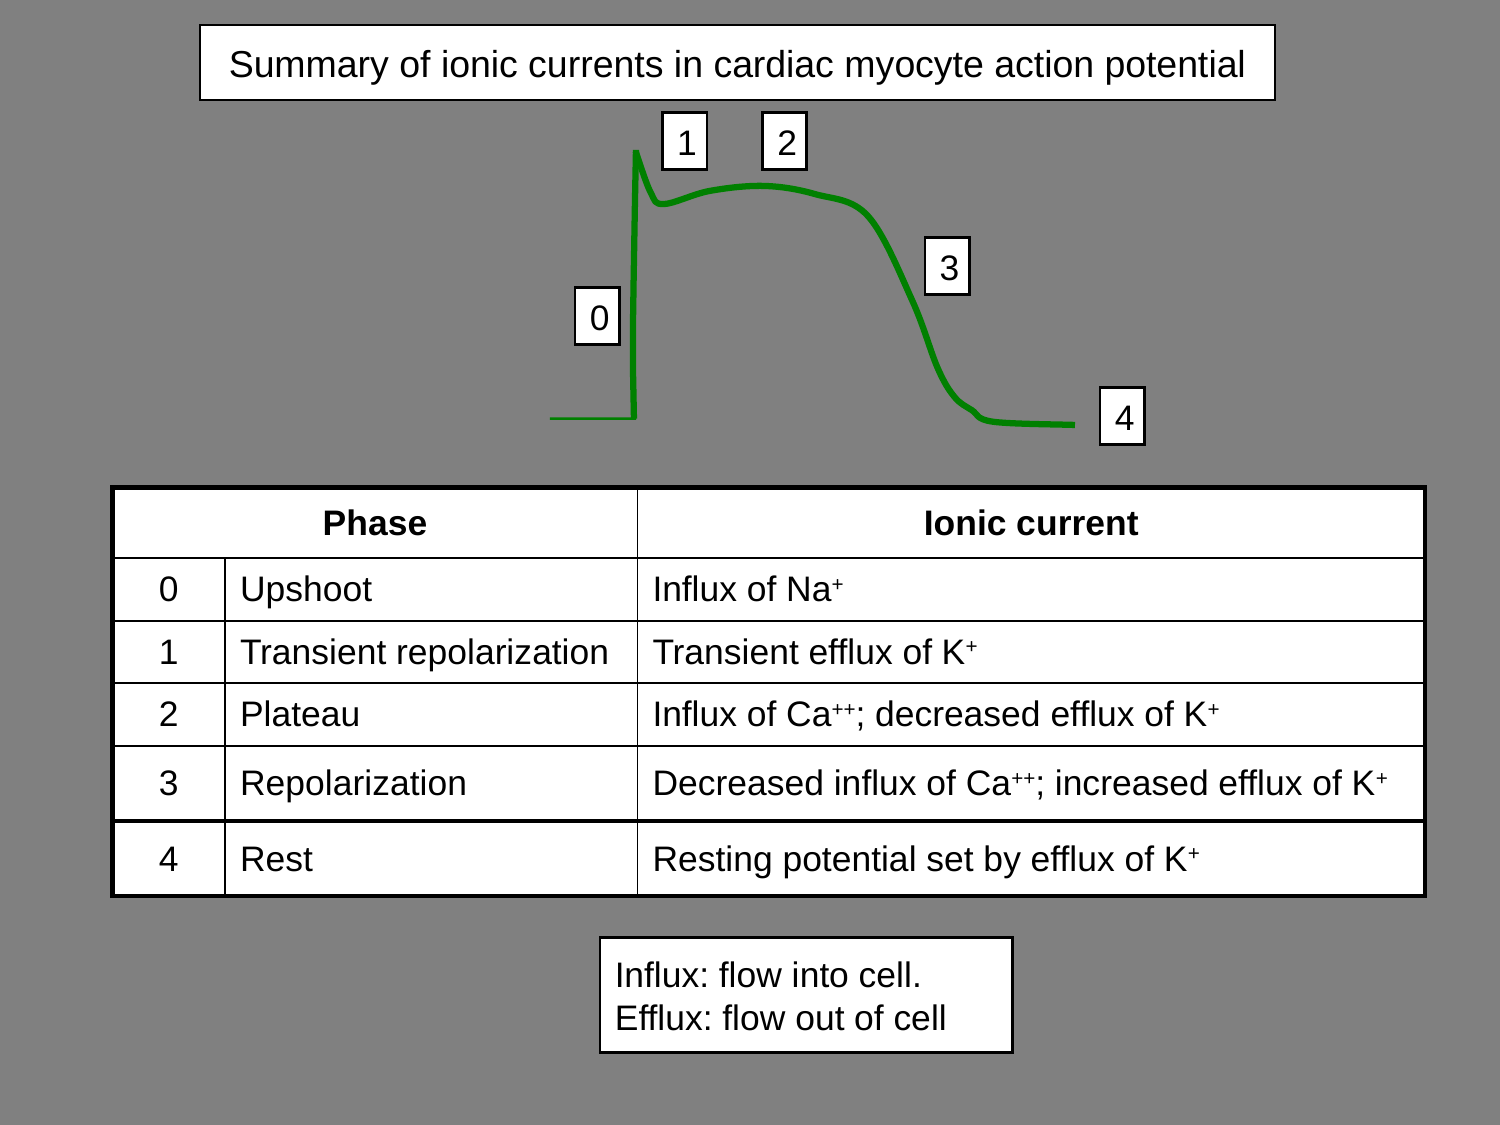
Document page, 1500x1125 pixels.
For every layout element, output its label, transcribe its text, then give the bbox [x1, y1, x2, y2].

table_cell 3 [115, 747, 224, 819]
table_cell Influx of Ca++; decreased efflux of K+ [638, 684, 1423, 745]
table_cell Transient repolarization [226, 622, 637, 682]
table_cell Transient efflux of K+ [638, 622, 1423, 682]
table_cell 1 [115, 622, 224, 682]
text_box Influx: flow into cell. Efflux: flow out of cell [600, 937, 1013, 1053]
table_cell Repolarization [226, 747, 637, 819]
title Summary of ionic currents in cardiac myocyte action potential [199, 24, 1276, 101]
table_header Ionic current [638, 490, 1423, 557]
table_cell Resting potential set by efflux of K+ [638, 823, 1423, 894]
table_cell Decreased influx of Ca++; increased efflux of K+ [638, 747, 1423, 819]
table_header Phase [115, 490, 637, 557]
table_cell Upshoot [226, 559, 637, 620]
table_cell Influx of Na+ [638, 559, 1423, 620]
table_cell Plateau [226, 684, 637, 745]
table_cell 4 [115, 823, 224, 894]
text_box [549, 112, 1145, 448]
table_cell 2 [115, 684, 224, 745]
table_cell Rest [226, 823, 637, 894]
table_cell 0 [115, 559, 224, 620]
